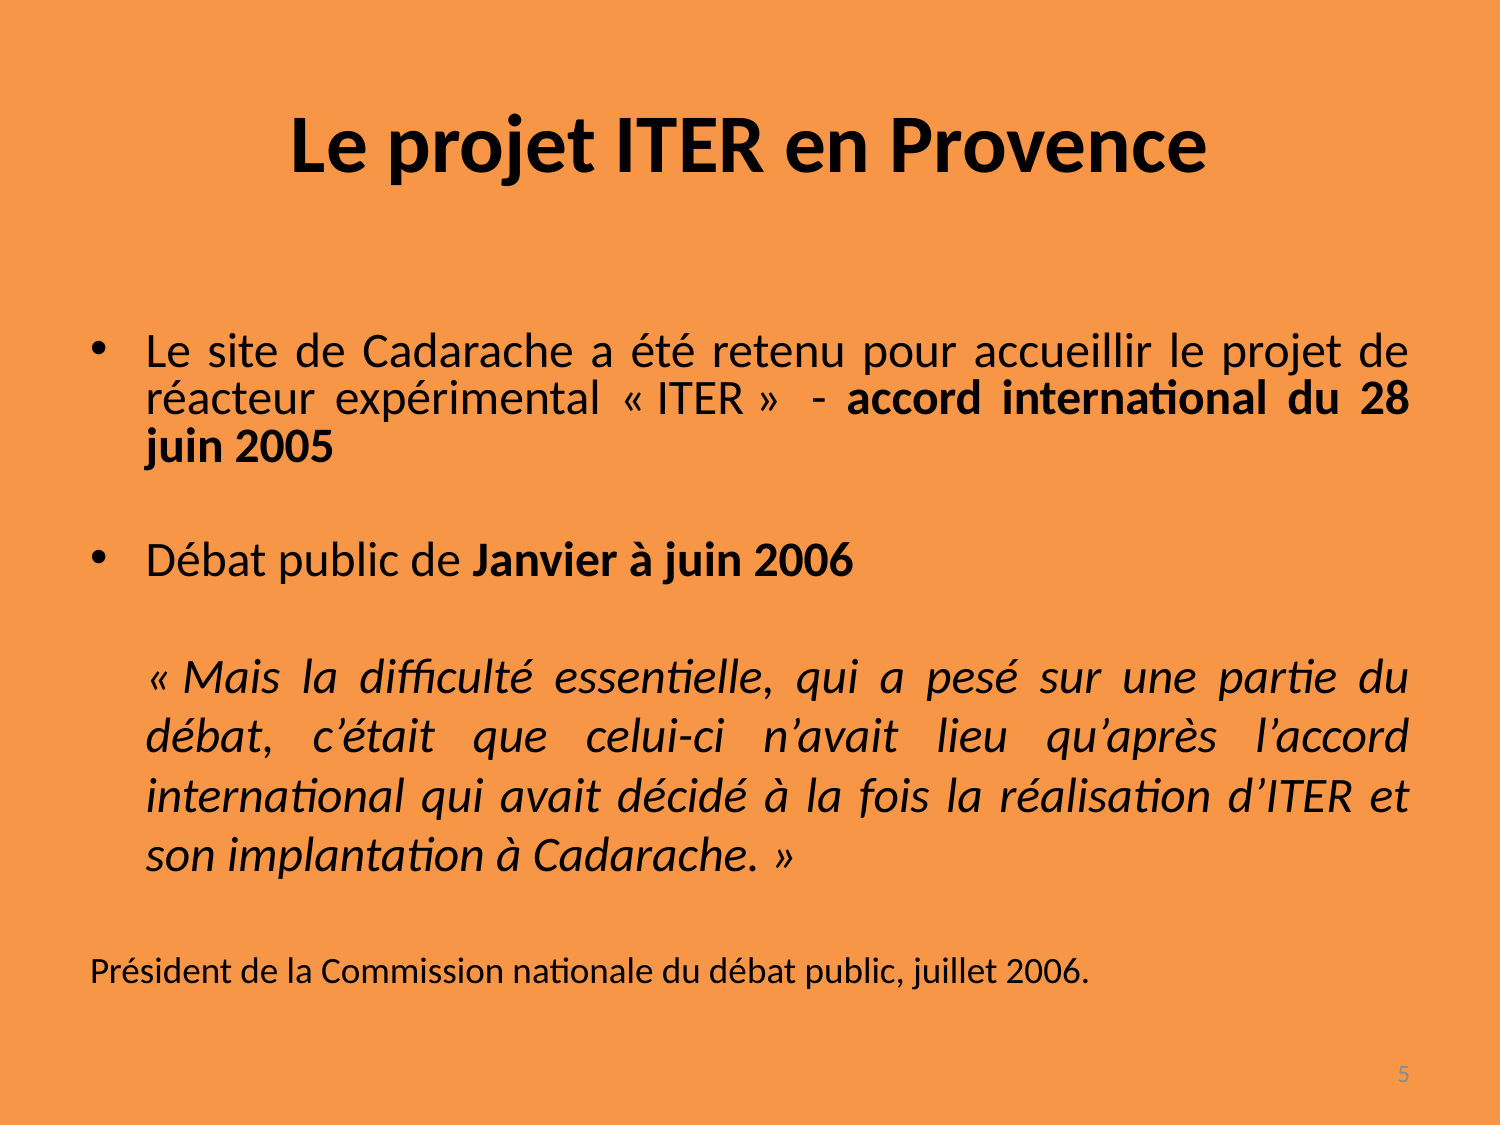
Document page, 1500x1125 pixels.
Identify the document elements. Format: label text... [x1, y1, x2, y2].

title Le projet ITER en Provence [75, 45, 1425, 233]
slide_number 5 [1074, 1042, 1425, 1103]
list Le site de Cadarache a été retenu pour accueillir le projet de réacteur expérimental « ITER » - accord international du 28 juin 2005 Débat public de Janvier à juin 2006 « Mais la difficulté essentielle, qui a pesé sur une partie du débat, c’était que celui-ci n’avait lieu qu’après l’accord international qui avait décidé à la fois la réalisation d’ITER et son implantation à Cadarache. » Président de la Commission nationale du débat public, juillet 2006. [75, 262, 1425, 1005]
